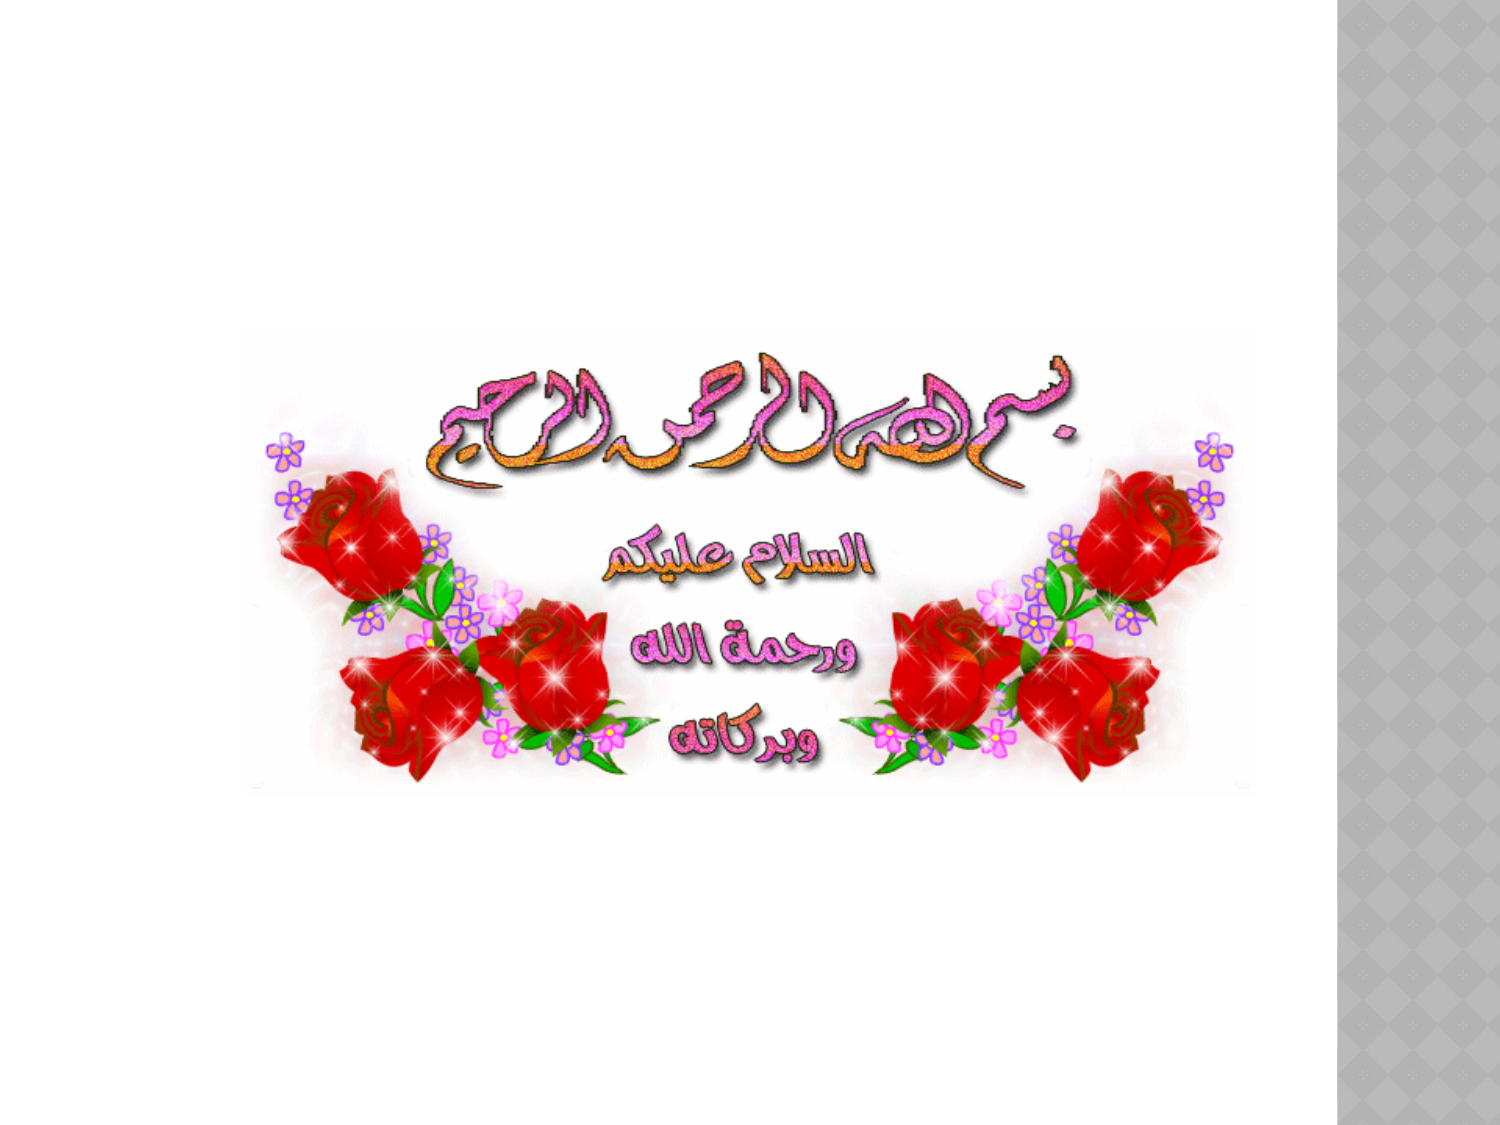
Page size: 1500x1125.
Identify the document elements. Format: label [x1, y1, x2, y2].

picture [241, 327, 1259, 798]
